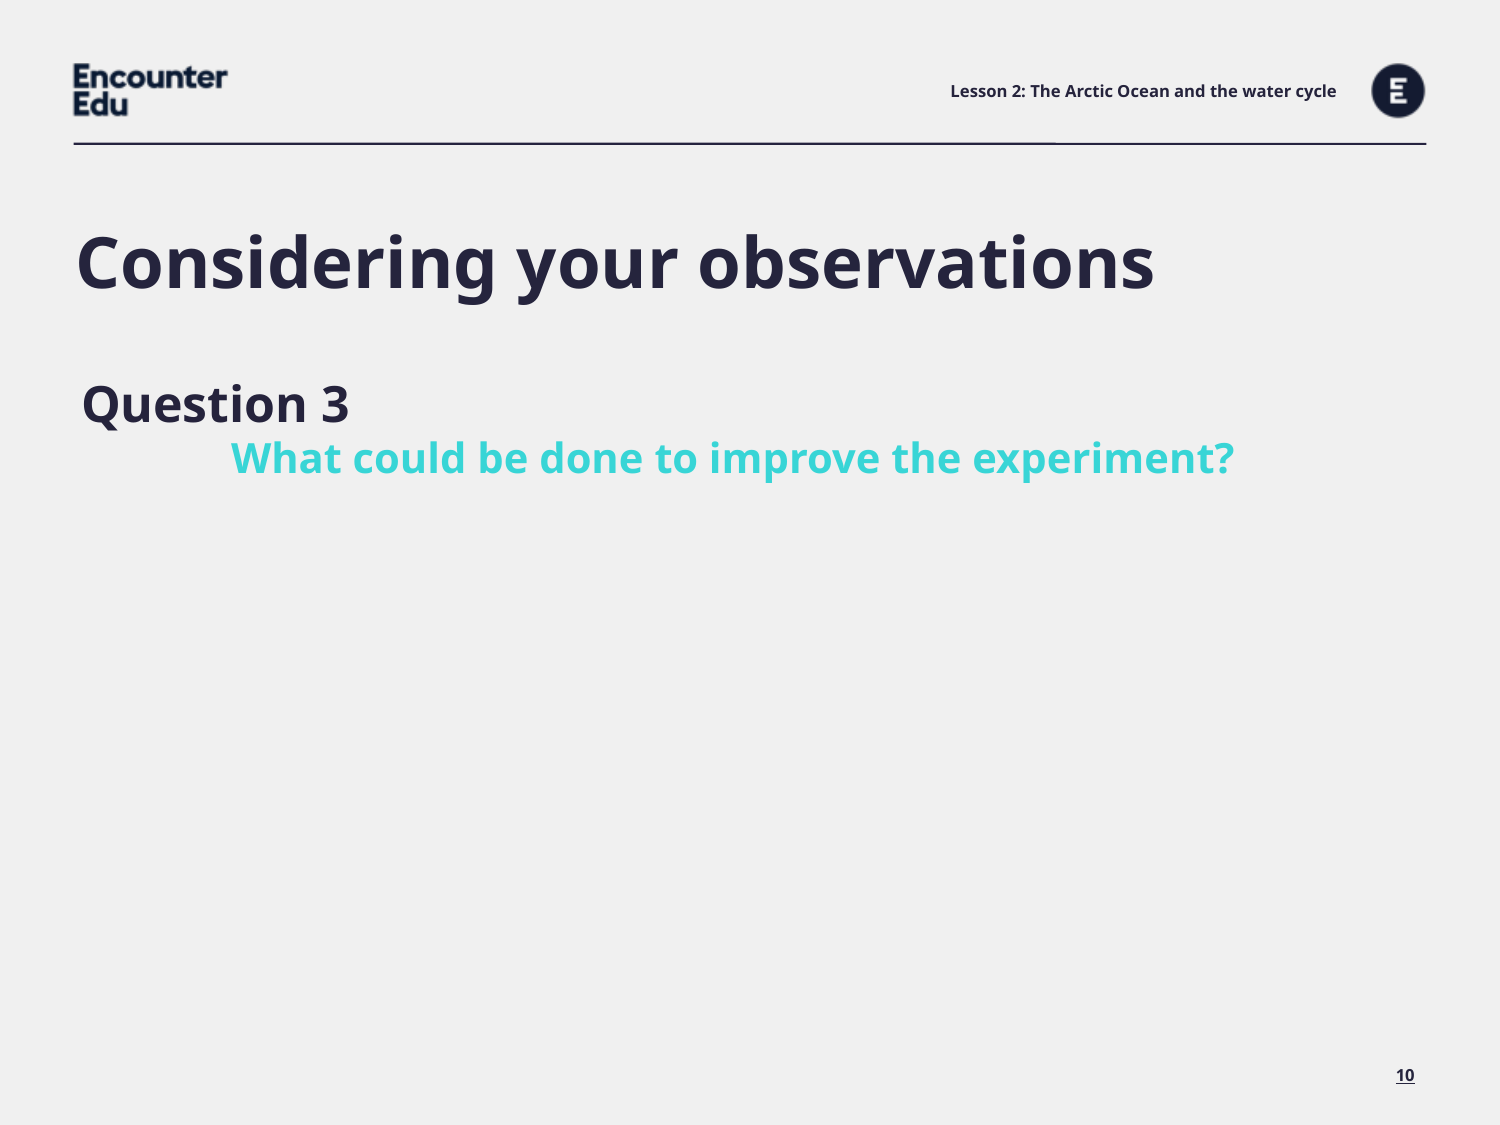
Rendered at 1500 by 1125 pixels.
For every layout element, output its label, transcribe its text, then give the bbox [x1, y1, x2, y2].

picture [70, 62, 233, 118]
text_box Question 3 What could be done to improve the experiment? [73, 364, 1427, 490]
text_box 10 [1384, 1060, 1427, 1089]
picture [1370, 62, 1427, 120]
title Considering your observations [67, 222, 1298, 309]
text_box Lesson 2: The Arctic Ocean and the water cycle [686, 73, 1353, 109]
